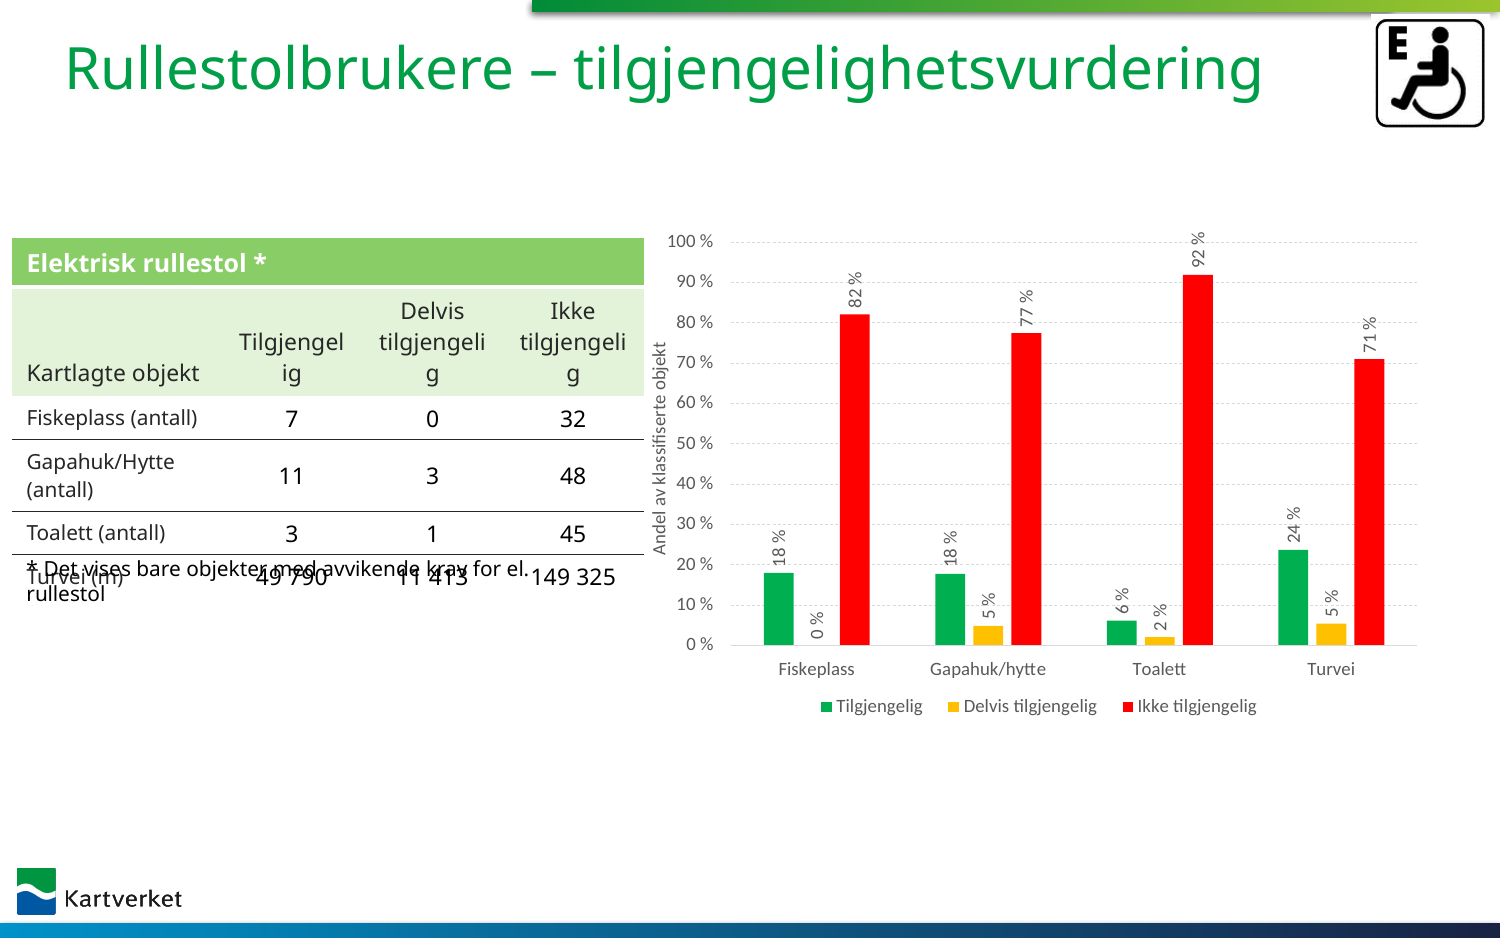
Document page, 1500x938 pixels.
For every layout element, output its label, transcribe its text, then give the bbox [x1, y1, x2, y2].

table_cell 3 [222, 512, 362, 548]
table_cell Tilgjengelig [222, 289, 362, 396]
table_cell 0 [362, 396, 503, 439]
text_box * Det vises bare objekter med avvikende krav for el. rullestol [11, 548, 597, 613]
table_cell 149 325 [597, 555, 638, 598]
table_cell 1 [362, 512, 503, 548]
table_cell 48 [503, 440, 638, 511]
table_cell Delvis tilgjengelig [362, 289, 503, 396]
table_cell Toalett (antall) [12, 512, 222, 548]
table_cell Kartlagte objekt [12, 289, 222, 396]
text_box Rullestolbrukere – tilgjengelighetsvurdering [49, 12, 1372, 109]
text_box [1371, 13, 1491, 133]
table_cell 32 [503, 396, 638, 439]
table_cell 7 [222, 396, 362, 439]
table_cell 3 [362, 440, 503, 511]
table_cell 45 [503, 512, 638, 554]
picture [643, 218, 1429, 728]
table_cell 11 [222, 440, 362, 511]
table_cell Ikke tilgjengelig [503, 289, 638, 396]
table_cell Gapahuk/Hytte (antall) [12, 440, 222, 511]
table_cell Fiskeplass (antall) [12, 396, 222, 439]
table_header Elektrisk rullestol * [12, 238, 638, 285]
